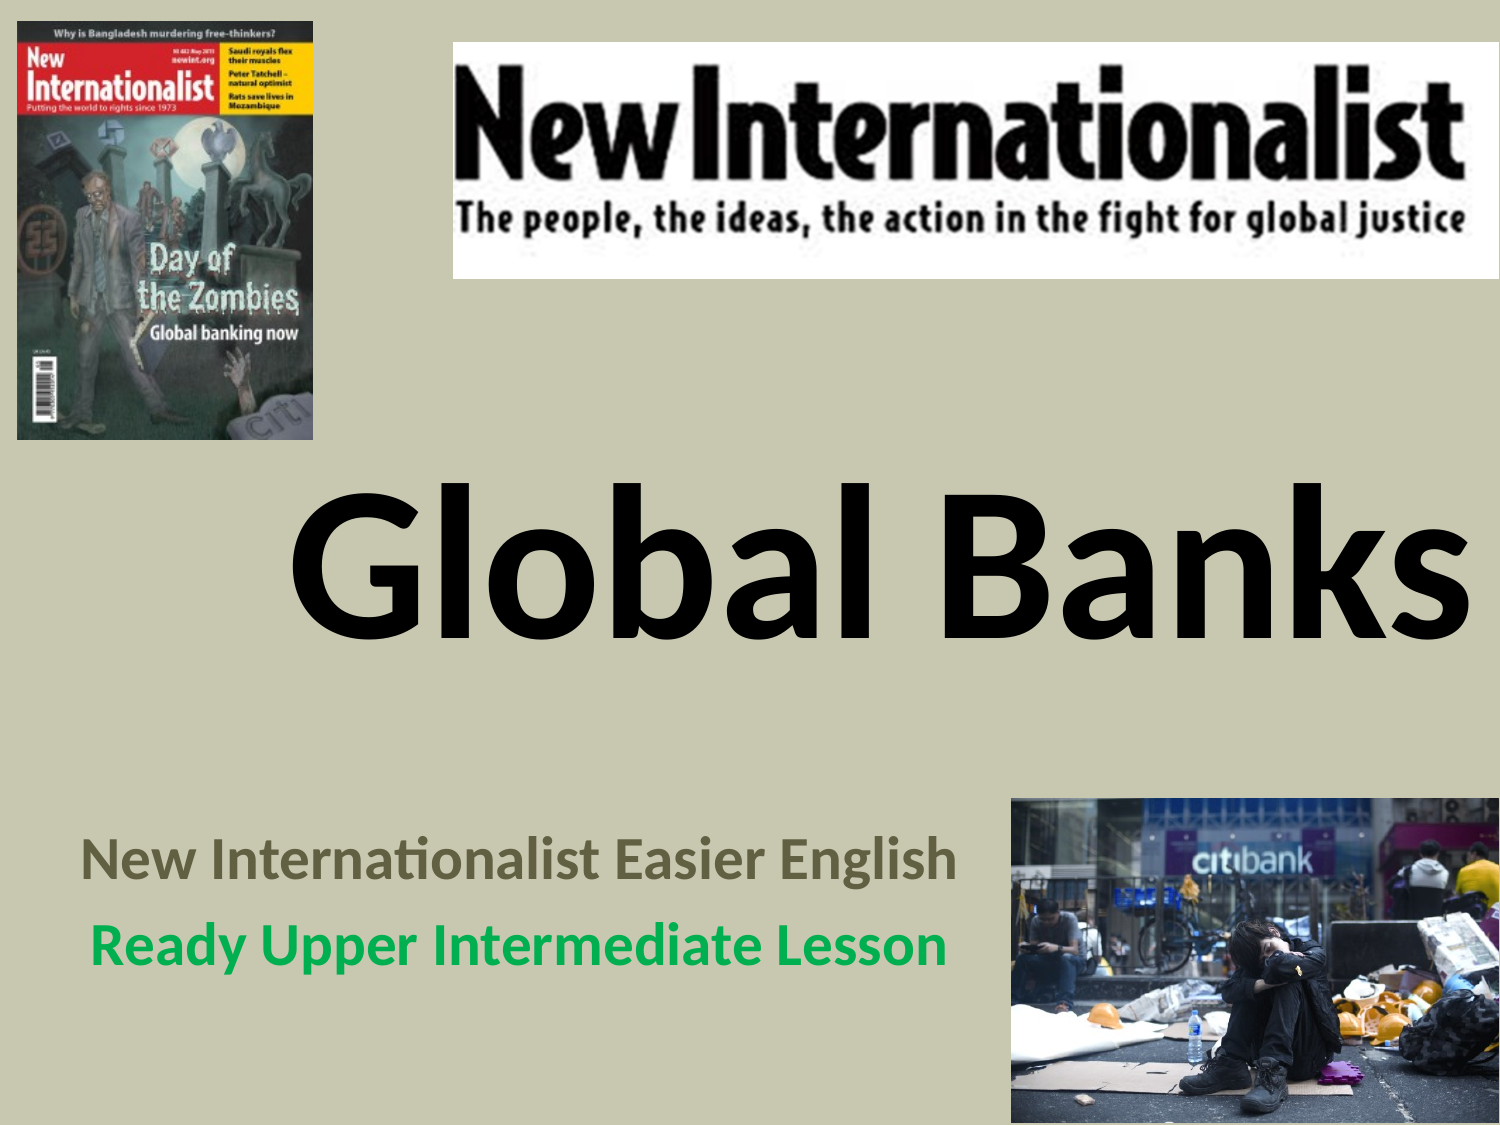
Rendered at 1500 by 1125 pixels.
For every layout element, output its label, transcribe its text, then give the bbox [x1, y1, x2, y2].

subtitle New Internationalist Easier English Ready Upper Intermediate Lesson [41, 810, 999, 988]
title Global Banks [265, 326, 1499, 776]
picture [17, 21, 314, 440]
picture [1011, 797, 1499, 1123]
picture [452, 42, 1499, 279]
